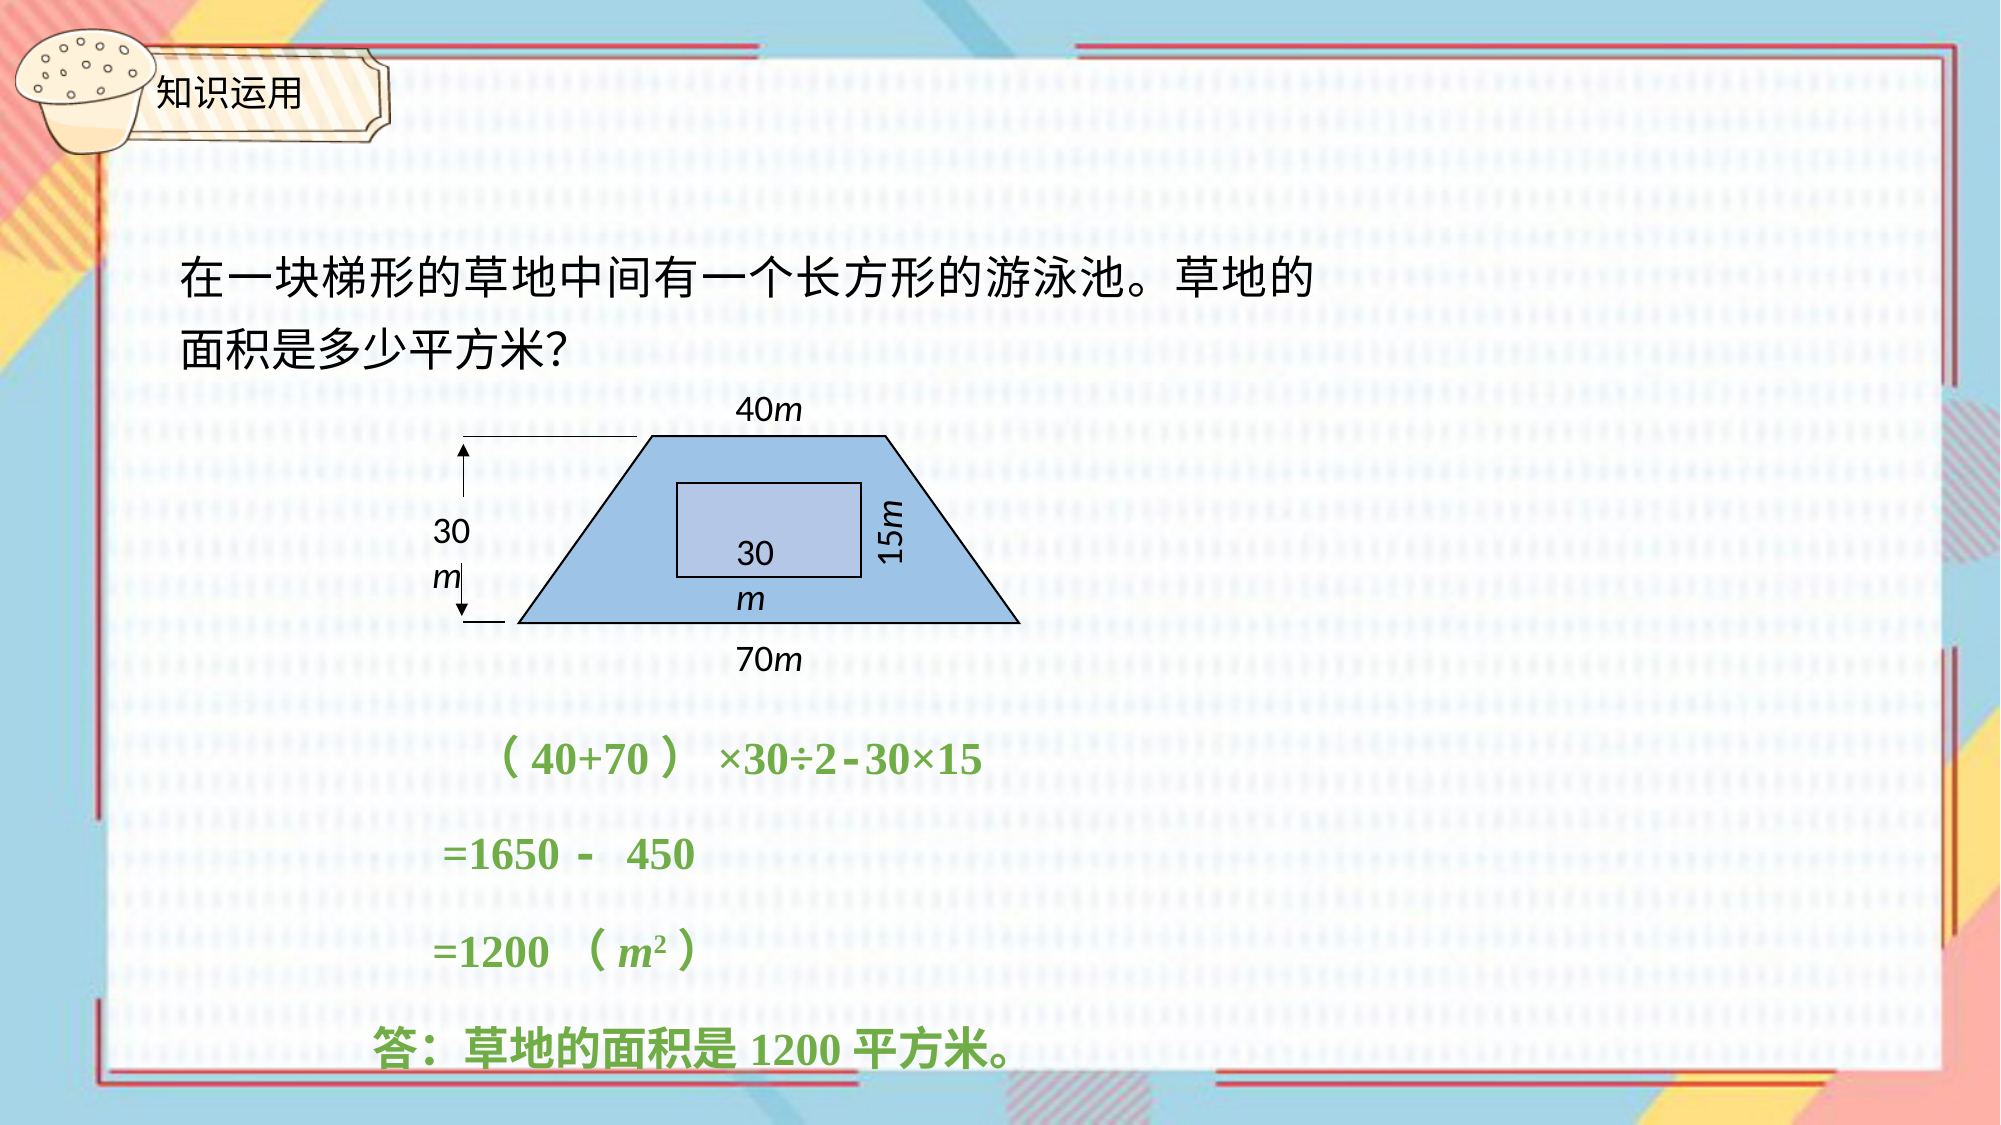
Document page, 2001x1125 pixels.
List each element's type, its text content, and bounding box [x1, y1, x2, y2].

text_box =1650 - 450 [404, 788, 1227, 886]
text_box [417, 376, 1020, 688]
text_box 在一块梯形的草地中间有一个长方形的游泳池。草地的面积是多少平方米？ [165, 224, 1332, 383]
list 知识运用 [141, 48, 540, 122]
text_box 答：草地的面积是1200平方米。 [357, 985, 1180, 1083]
picture [0, 0, 2001, 1125]
text_box =1200（m2） [417, 886, 818, 984]
text_box （40+70）×30÷2-30×15 [417, 693, 1240, 791]
